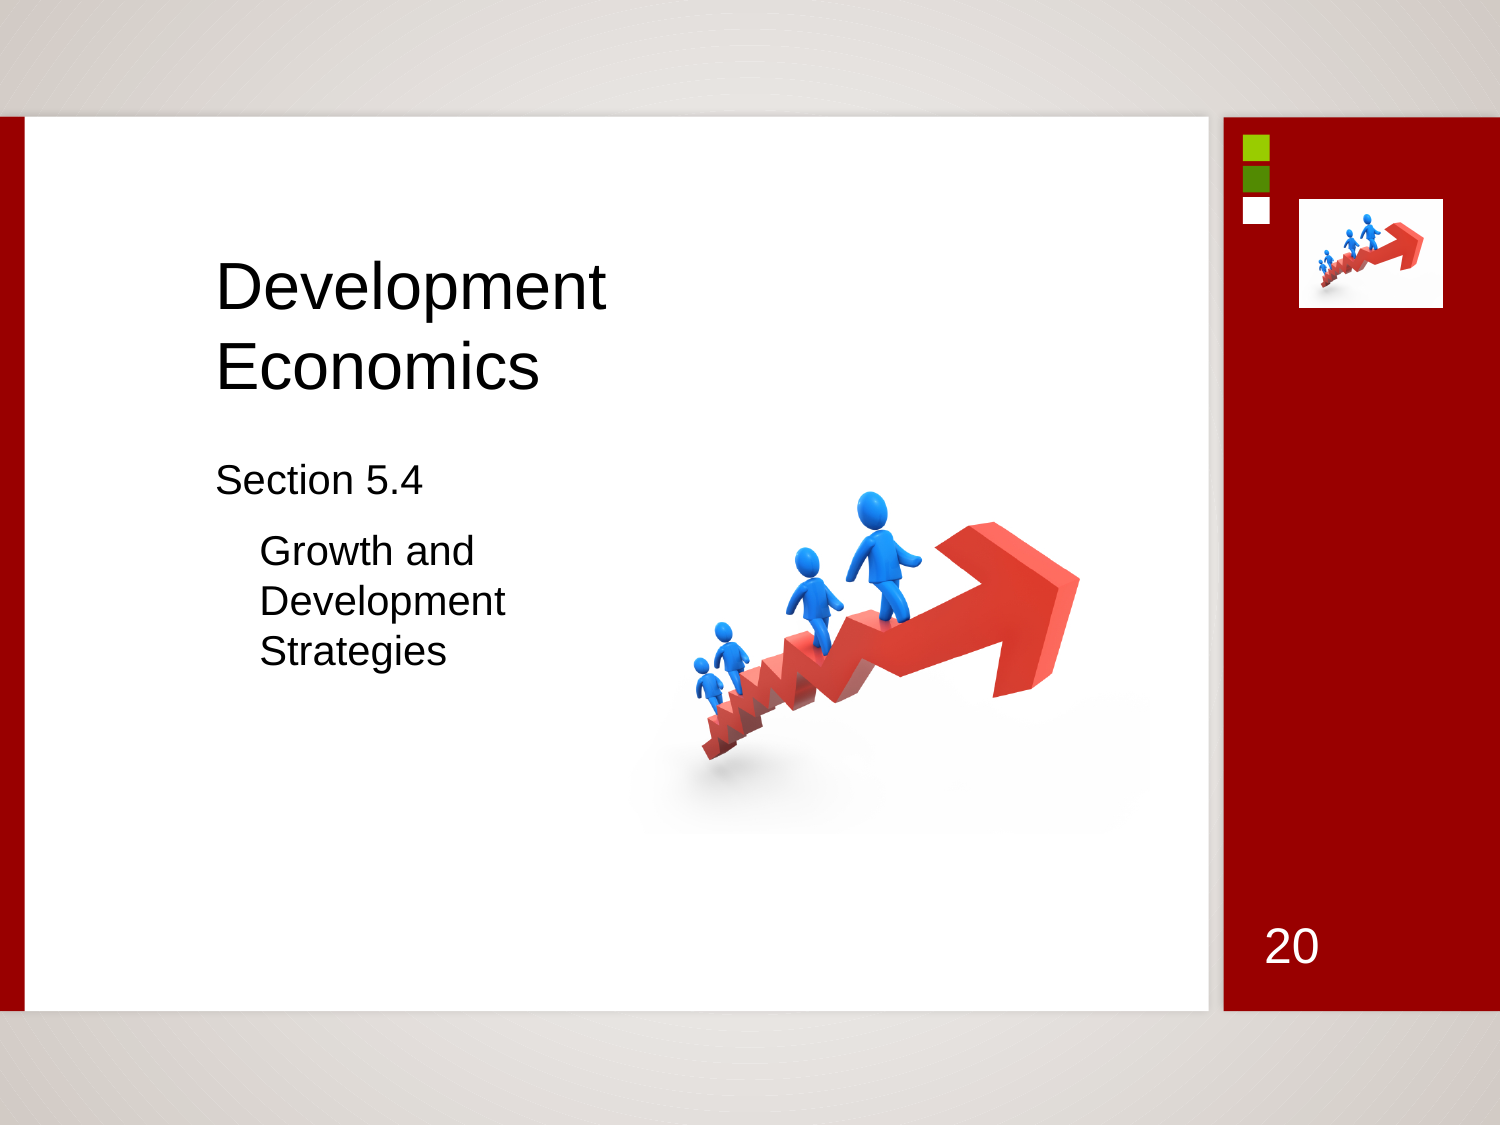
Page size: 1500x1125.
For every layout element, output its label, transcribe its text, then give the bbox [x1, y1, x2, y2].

picture [1299, 199, 1444, 308]
title Development Economics [200, 166, 685, 411]
slide_number 20 [1249, 893, 1441, 994]
list Section 5.4 Growth and Development Strategies [200, 445, 685, 1028]
picture [621, 436, 1151, 834]
